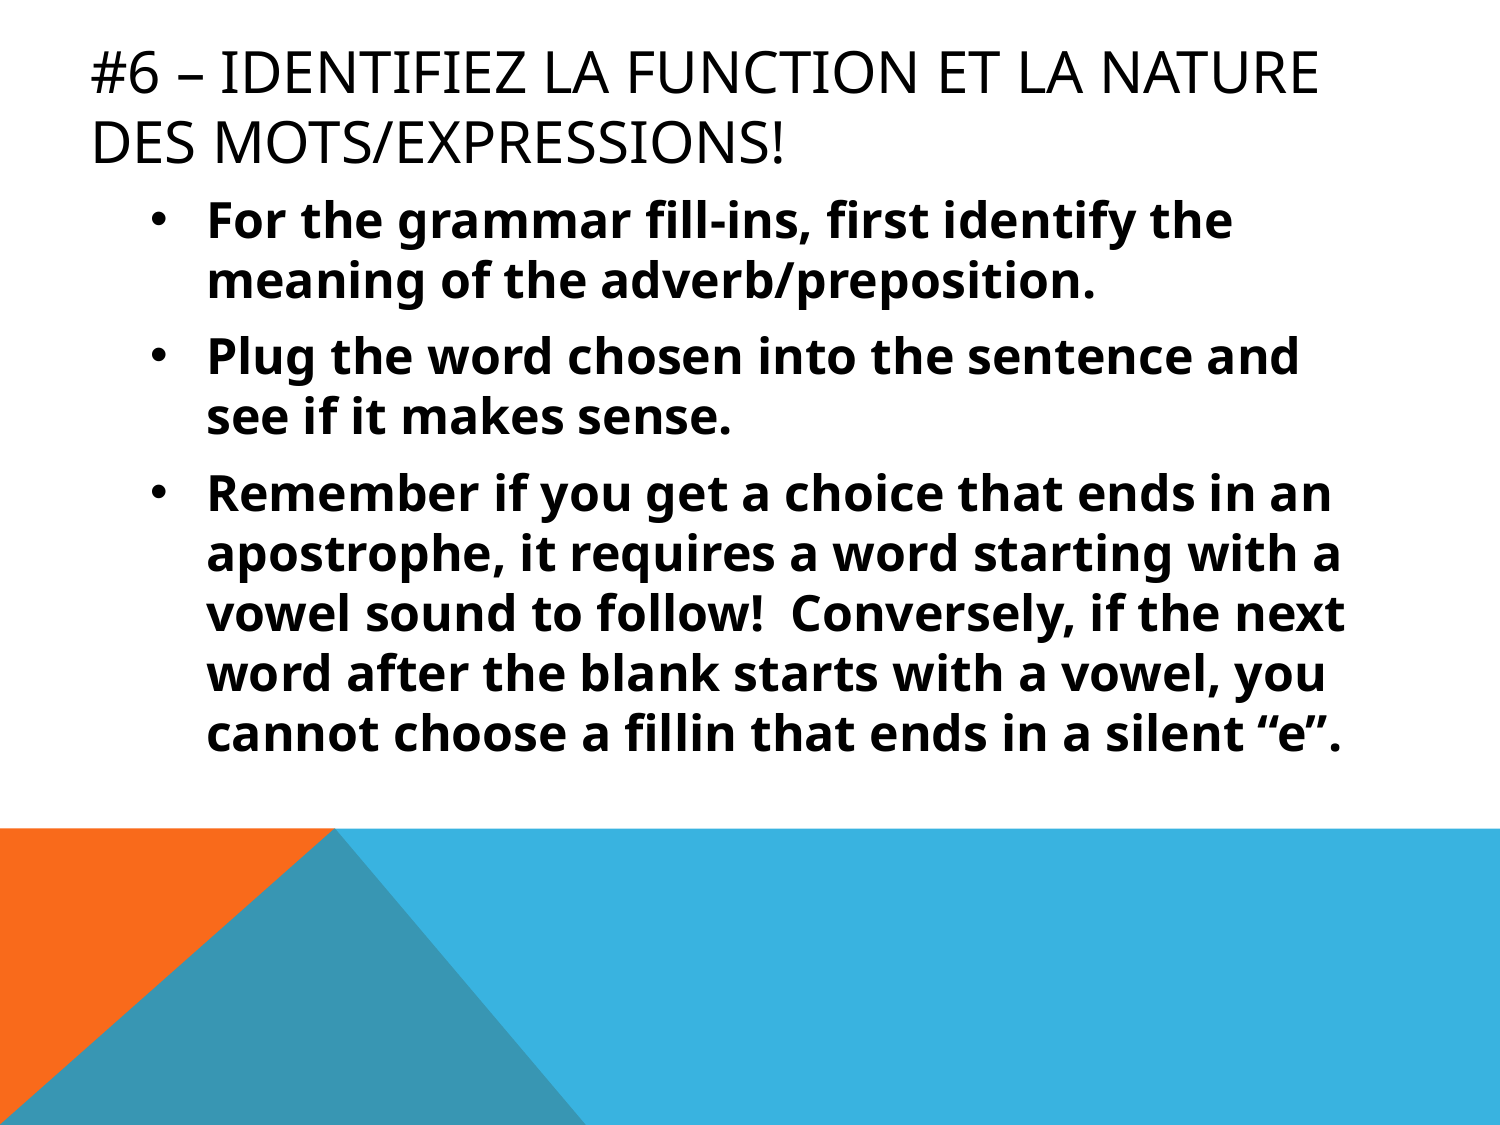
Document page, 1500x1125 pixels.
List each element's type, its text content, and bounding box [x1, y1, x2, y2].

list For the grammar fill-ins, first identify the meaning of the adverb/preposition. Plug the word chosen into the sentence and see if it makes sense. Remember if you get a choice that ends in an apostrophe, it requires a word starting with a vowel sound to follow! Conversely, if the next word after the blank starts with a vowel, you cannot choose a fillin that ends in a silent “e”. [135, 180, 1369, 768]
title #6 – identifiez la function et la nature des mots/expressions! [75, 60, 1450, 150]
